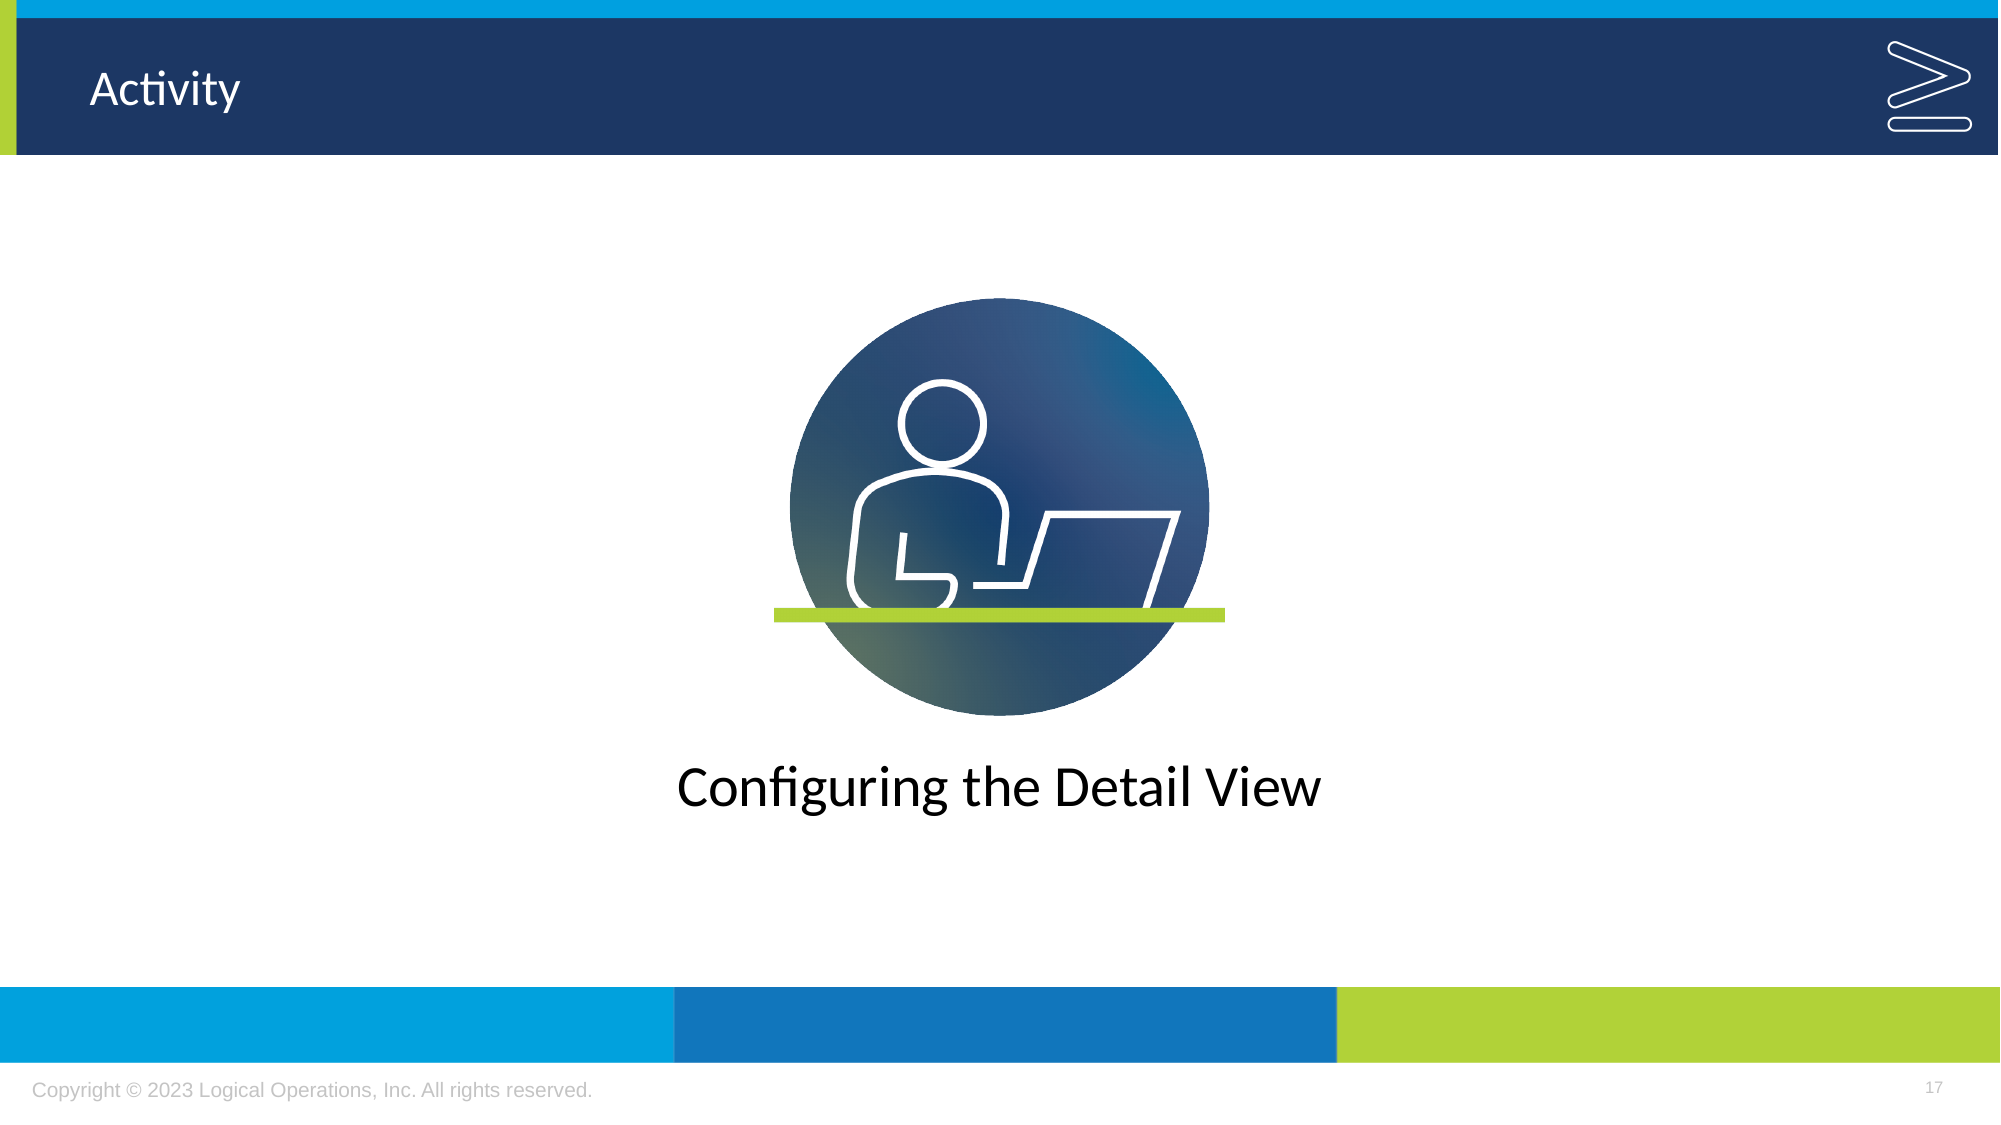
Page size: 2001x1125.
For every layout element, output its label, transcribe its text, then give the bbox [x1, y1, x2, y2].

slide_number 17 [1491, 1057, 1959, 1118]
picture [674, 987, 2000, 1063]
picture [774, 298, 1225, 716]
list Configuring the Detail View [125, 740, 1875, 841]
picture [0, 0, 1998, 155]
